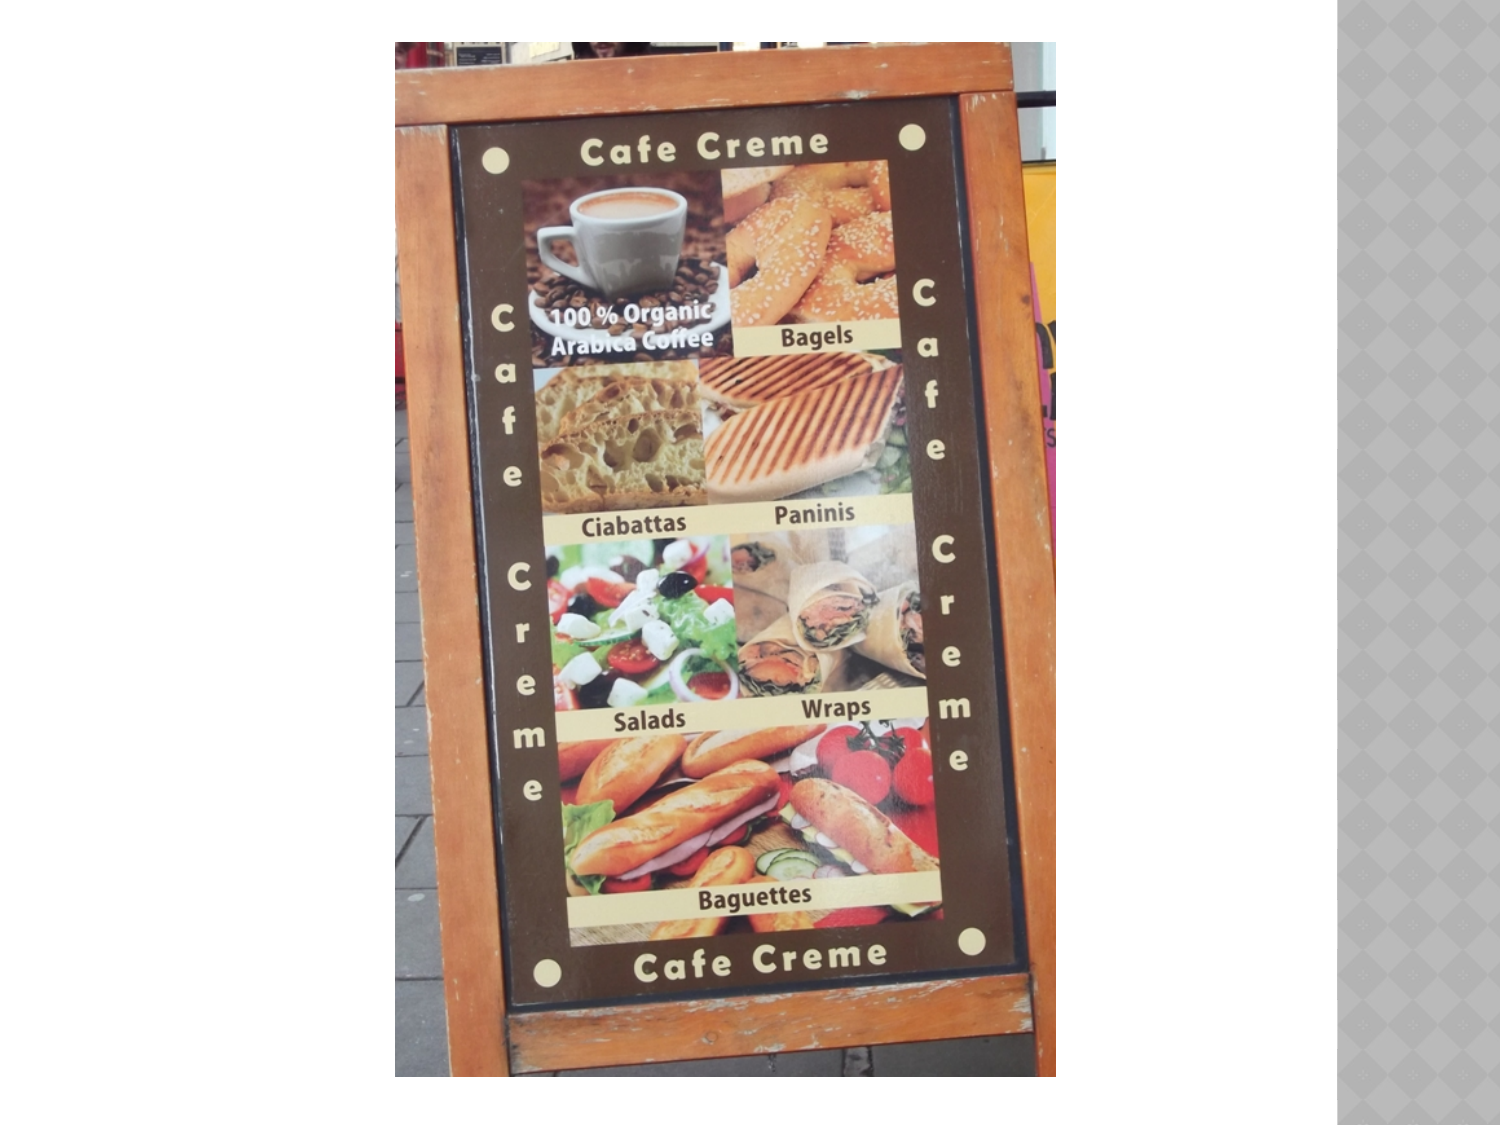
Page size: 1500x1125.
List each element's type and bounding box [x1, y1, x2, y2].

picture [395, 42, 1057, 1077]
